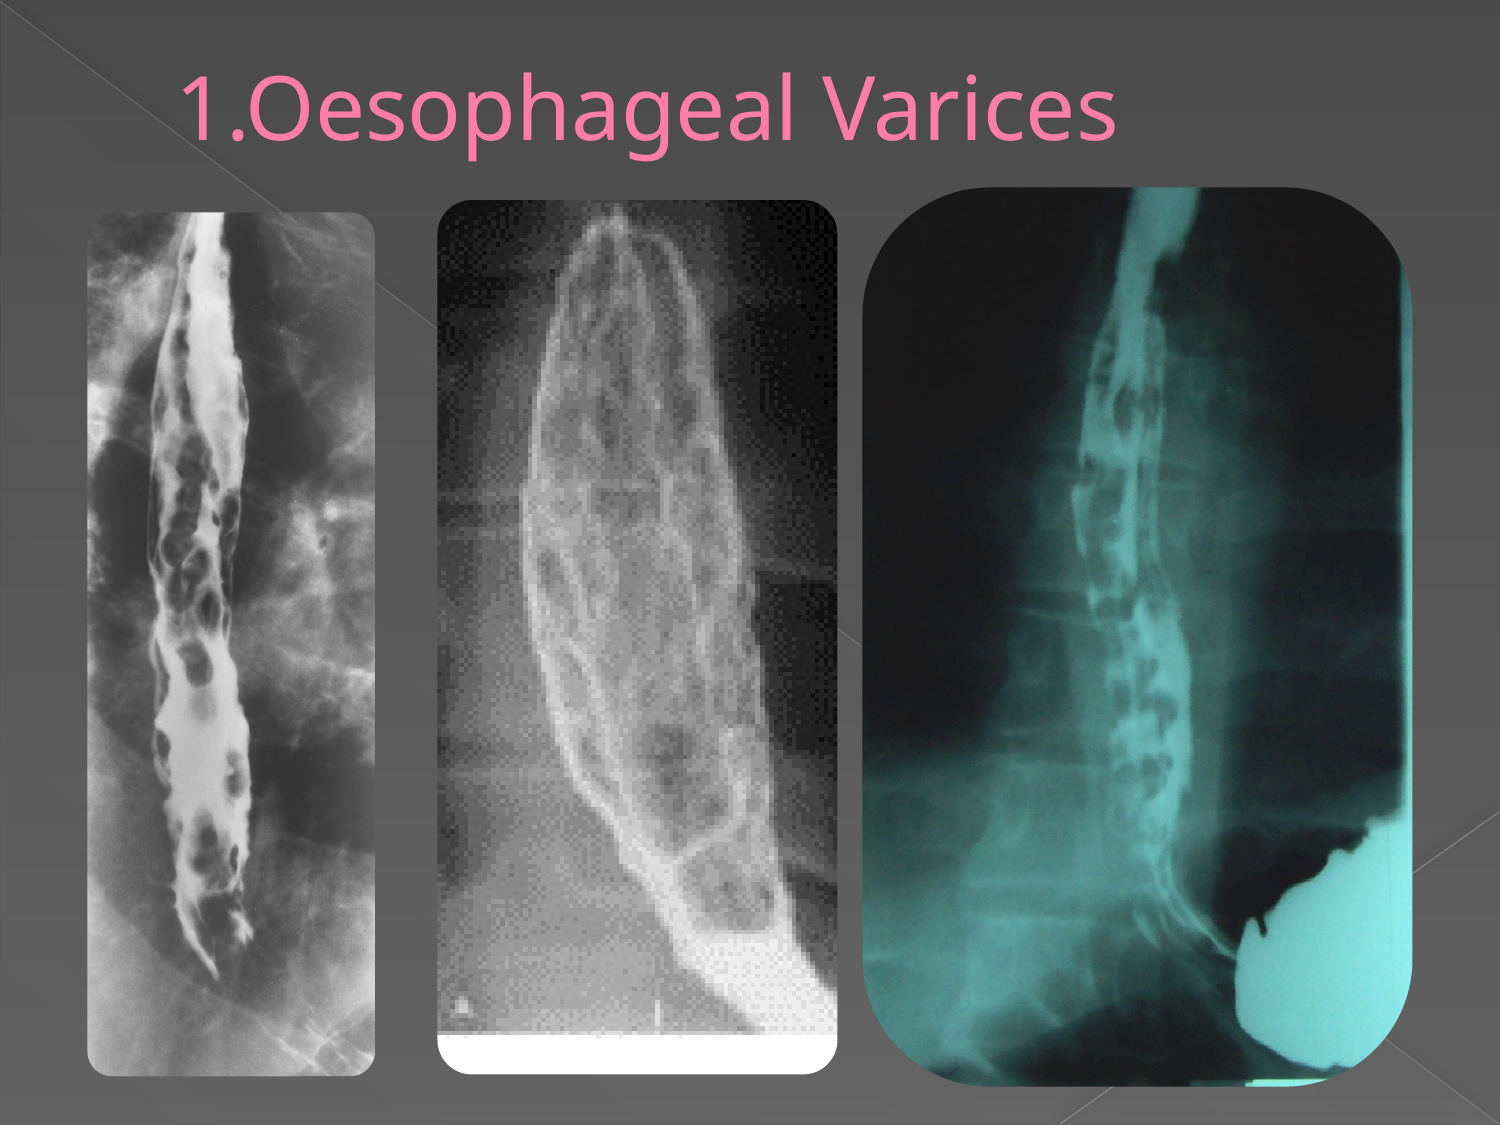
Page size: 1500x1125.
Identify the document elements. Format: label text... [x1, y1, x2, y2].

picture [87, 212, 376, 1077]
picture [862, 187, 1413, 1087]
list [437, 199, 838, 1075]
title 1.Oesophageal Varices [75, 43, 1425, 274]
